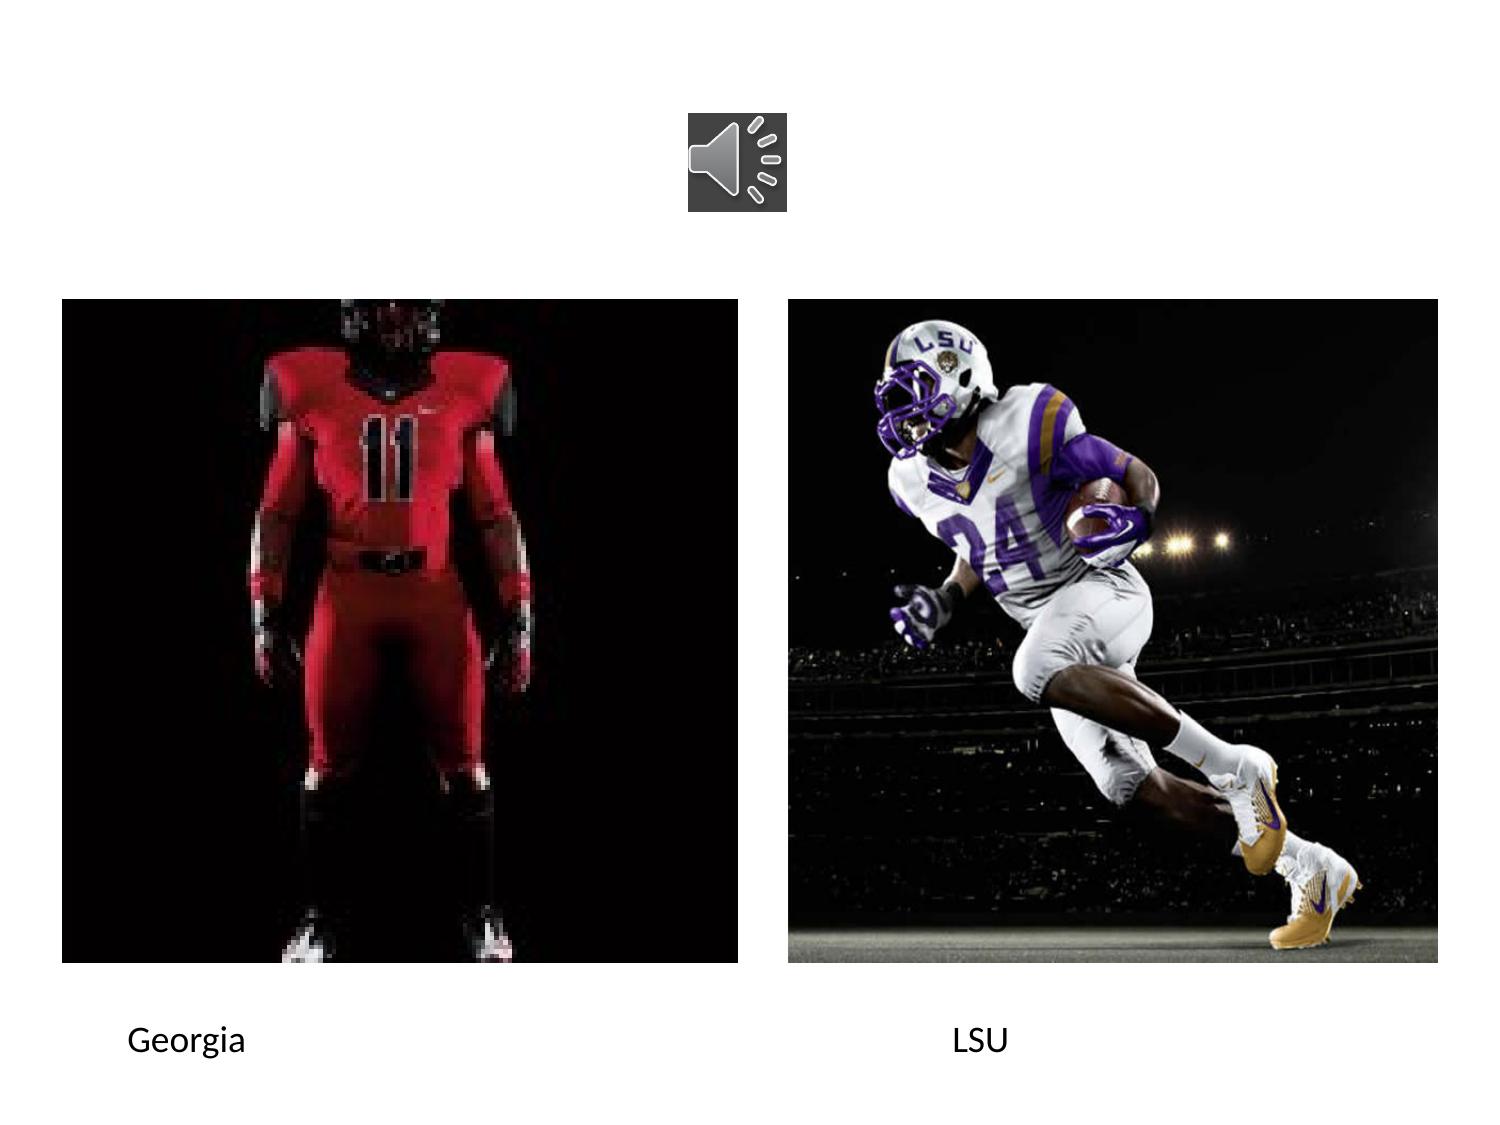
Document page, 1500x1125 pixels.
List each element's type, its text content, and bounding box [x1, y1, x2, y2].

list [787, 299, 1438, 963]
text_box LSU [937, 1007, 1338, 1068]
picture [687, 112, 788, 213]
text_box Georgia [112, 1007, 638, 1068]
picture [62, 299, 738, 963]
